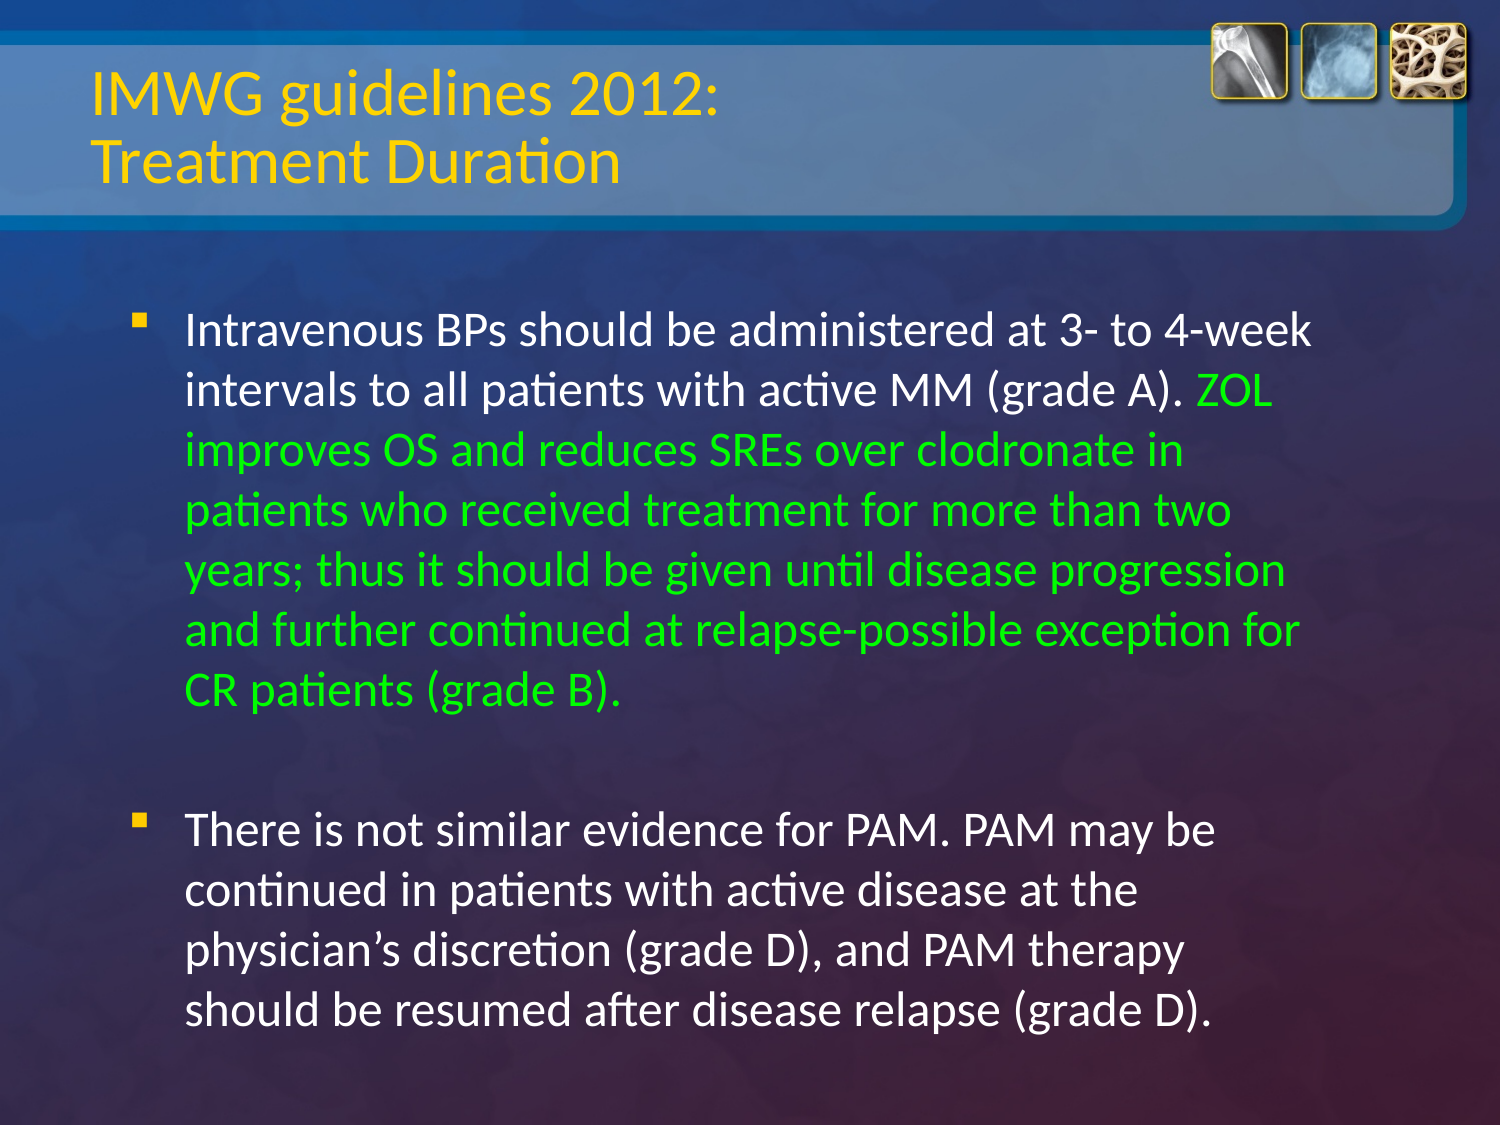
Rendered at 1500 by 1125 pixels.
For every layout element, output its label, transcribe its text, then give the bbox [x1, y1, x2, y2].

picture [0, 0, 1500, 1125]
title IMWG guidelines 2012: Treatment Duration [75, 45, 1213, 213]
list Intravenous BPs should be administered at 3- to 4-week intervals to all patients with active MM (grade A). ZOL improves OS and reduces SREs over clodronate in patients who received treatment for more than two years; thus it should be given until disease progression and further continued at relapse-possible exception for CR patients (grade B). There is not similar evidence for PAM. PAM may be continued in patients with active disease at the physician’s discretion (grade D), and PAM therapy should be resumed after disease relapse (grade D). [113, 288, 1341, 1032]
